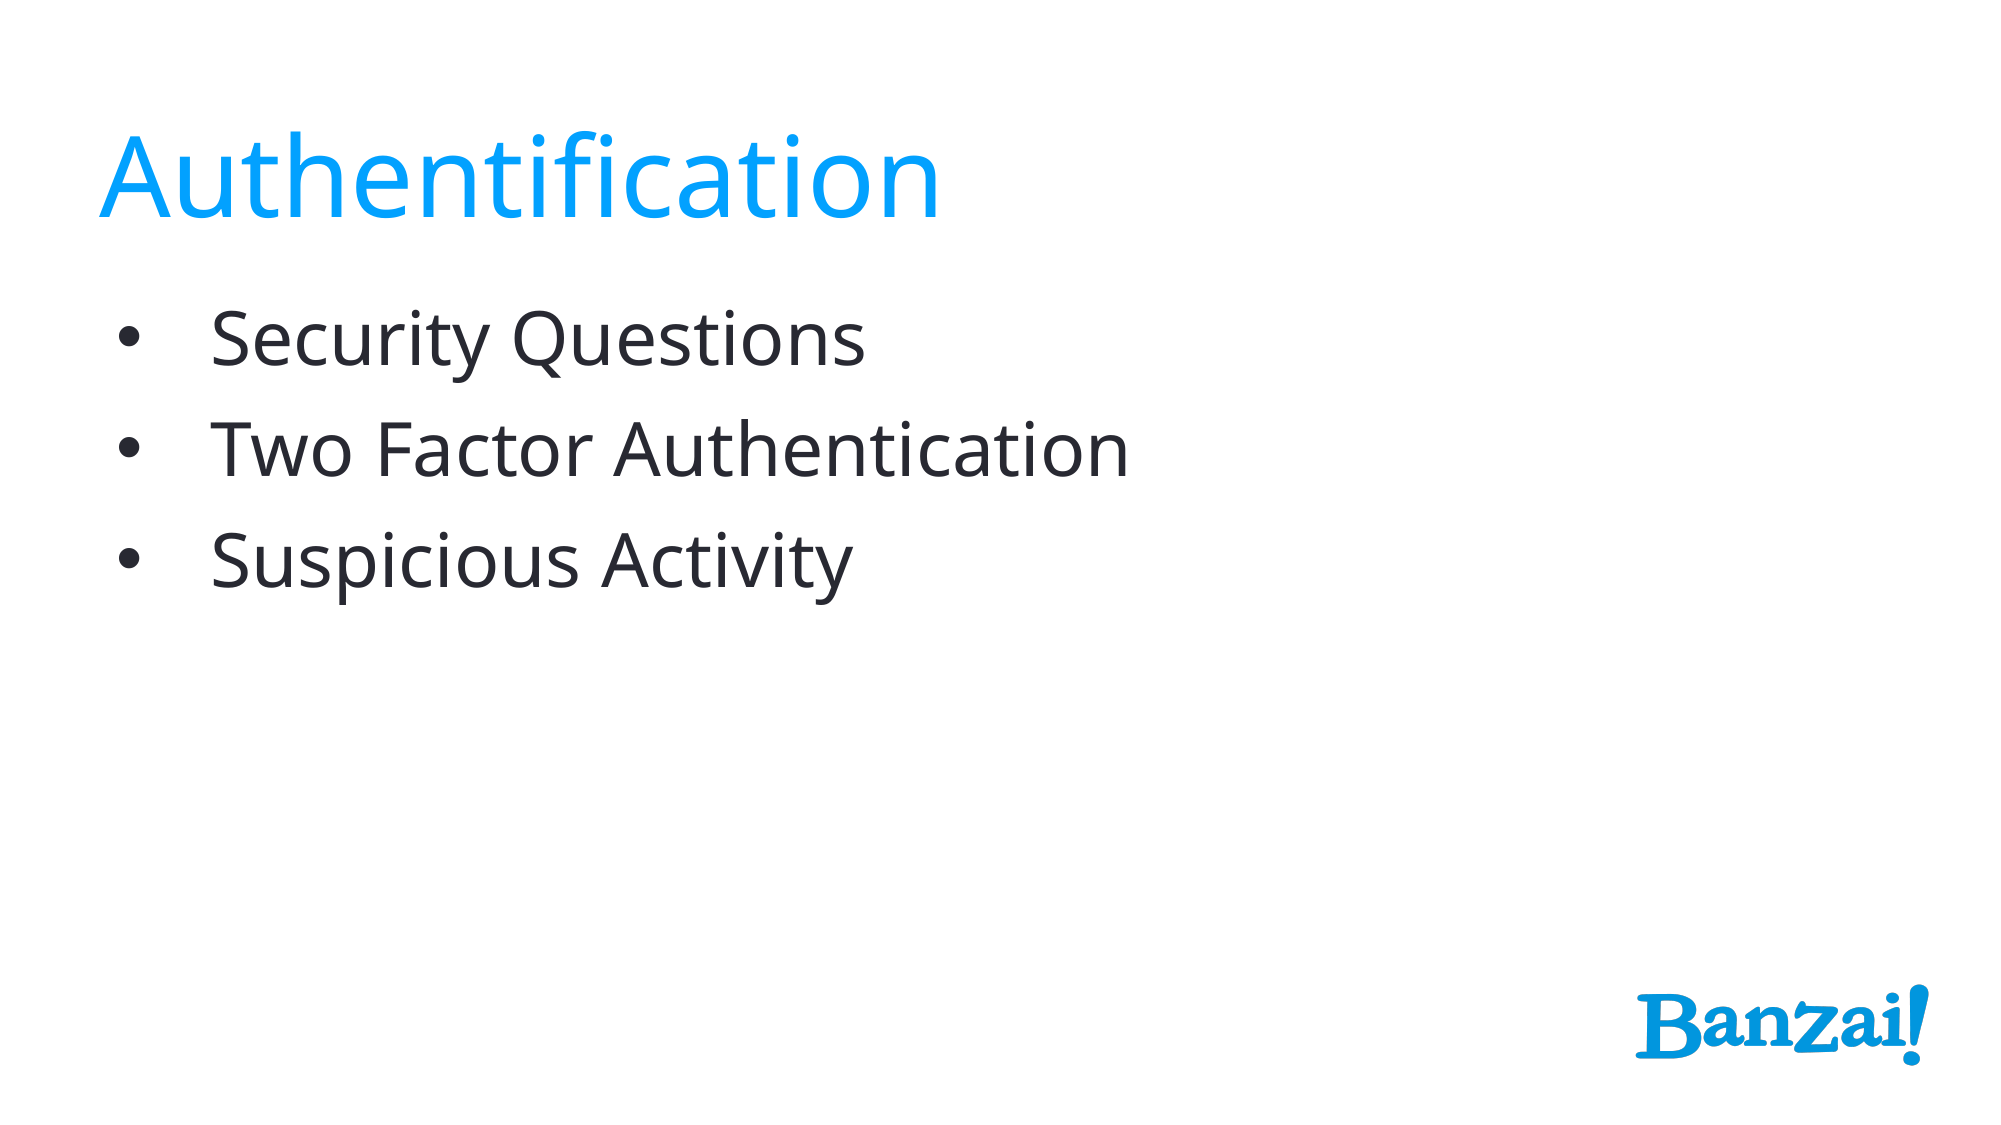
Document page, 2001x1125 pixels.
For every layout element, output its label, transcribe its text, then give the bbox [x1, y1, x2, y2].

title Authentification [91, 16, 1892, 250]
subtitle Security Questions Two Factor Authentication Suspicious Activity [108, 282, 1892, 1043]
picture [1596, 944, 1969, 1106]
